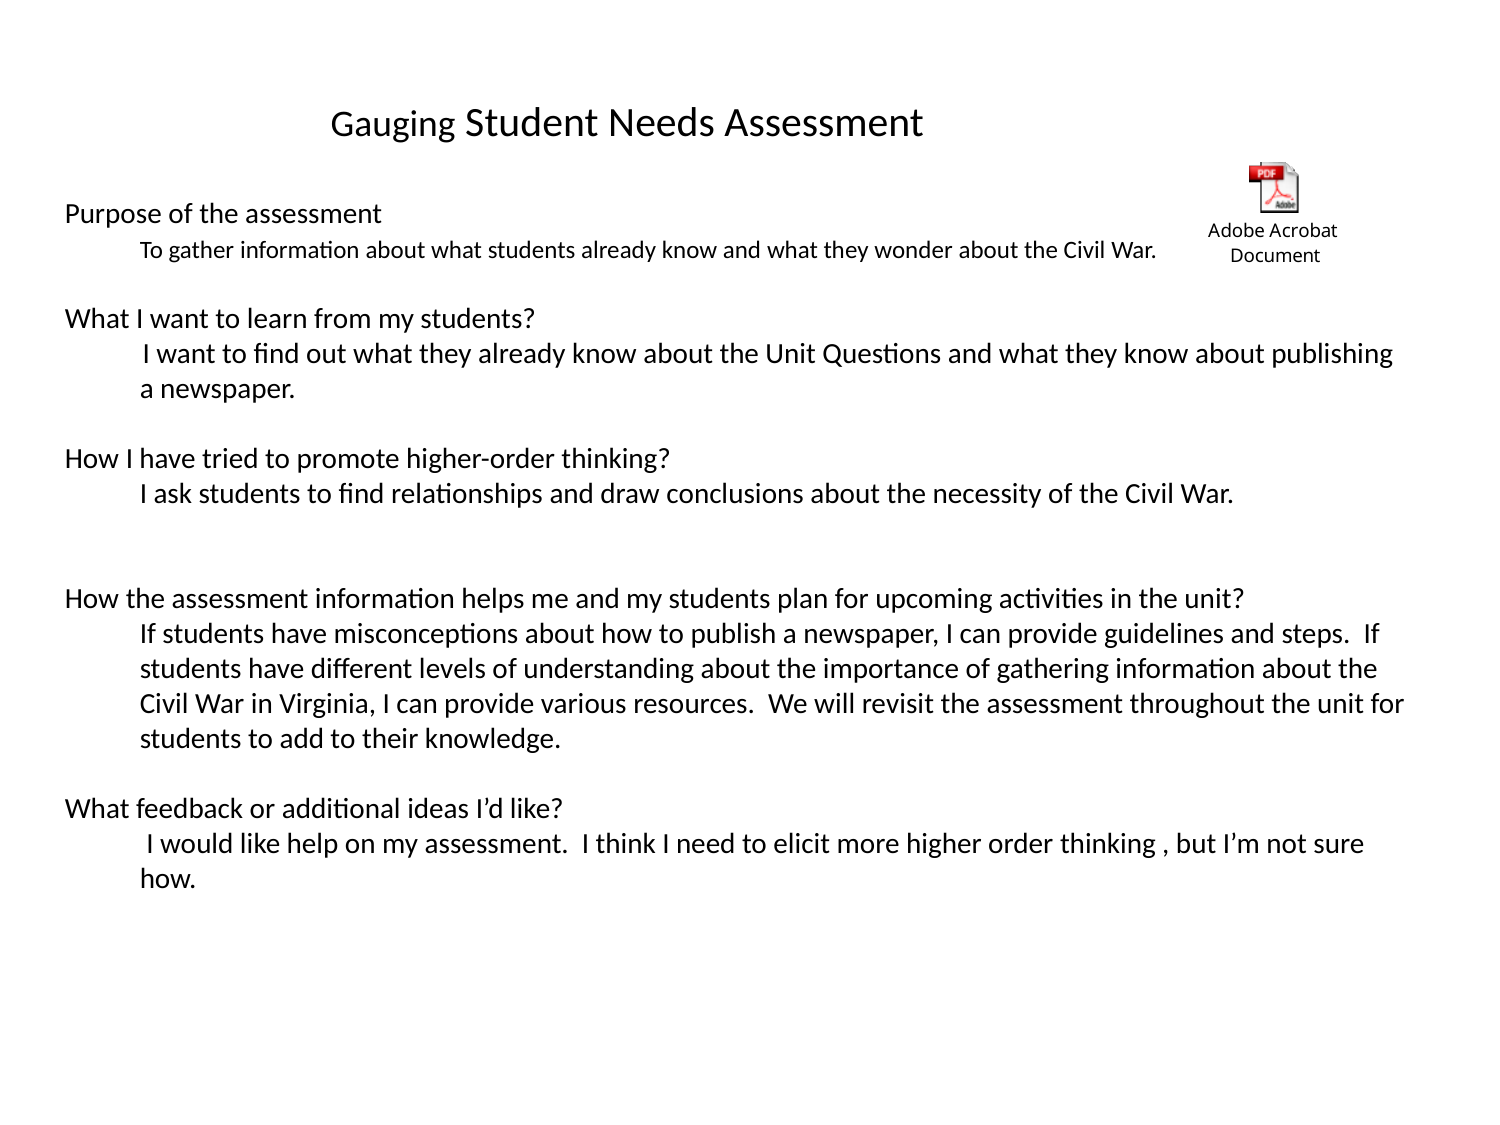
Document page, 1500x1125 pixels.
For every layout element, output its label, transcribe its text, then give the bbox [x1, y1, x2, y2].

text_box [1199, 162, 1351, 293]
text_box Gauging Student Needs Assessment Purpose of the assessment To gather information about what students already know and what they wonder about the Civil War. What I want to learn from my students? I want to find out what they already know about the Unit Questions and what they know about publishing a newspaper. How I have tried to promote higher-order thinking? I ask students to find relationships and draw conclusions about the necessity of the Civil War. How the assessment information helps me and my students plan for upcoming activities in the unit? If students have misconceptions about how to publish a newspaper, I can provide guidelines and steps. If students have different levels of understanding about the importance of gathering information about the Civil War in Virginia, I can provide various resources. We will revisit the assessment throughout the unit for students to add to their knowledge. What feedback or additional ideas I’d like? I would like help on my assessment. I think I need to elicit more higher order thinking , but I’m not sure how. [50, 87, 1425, 947]
